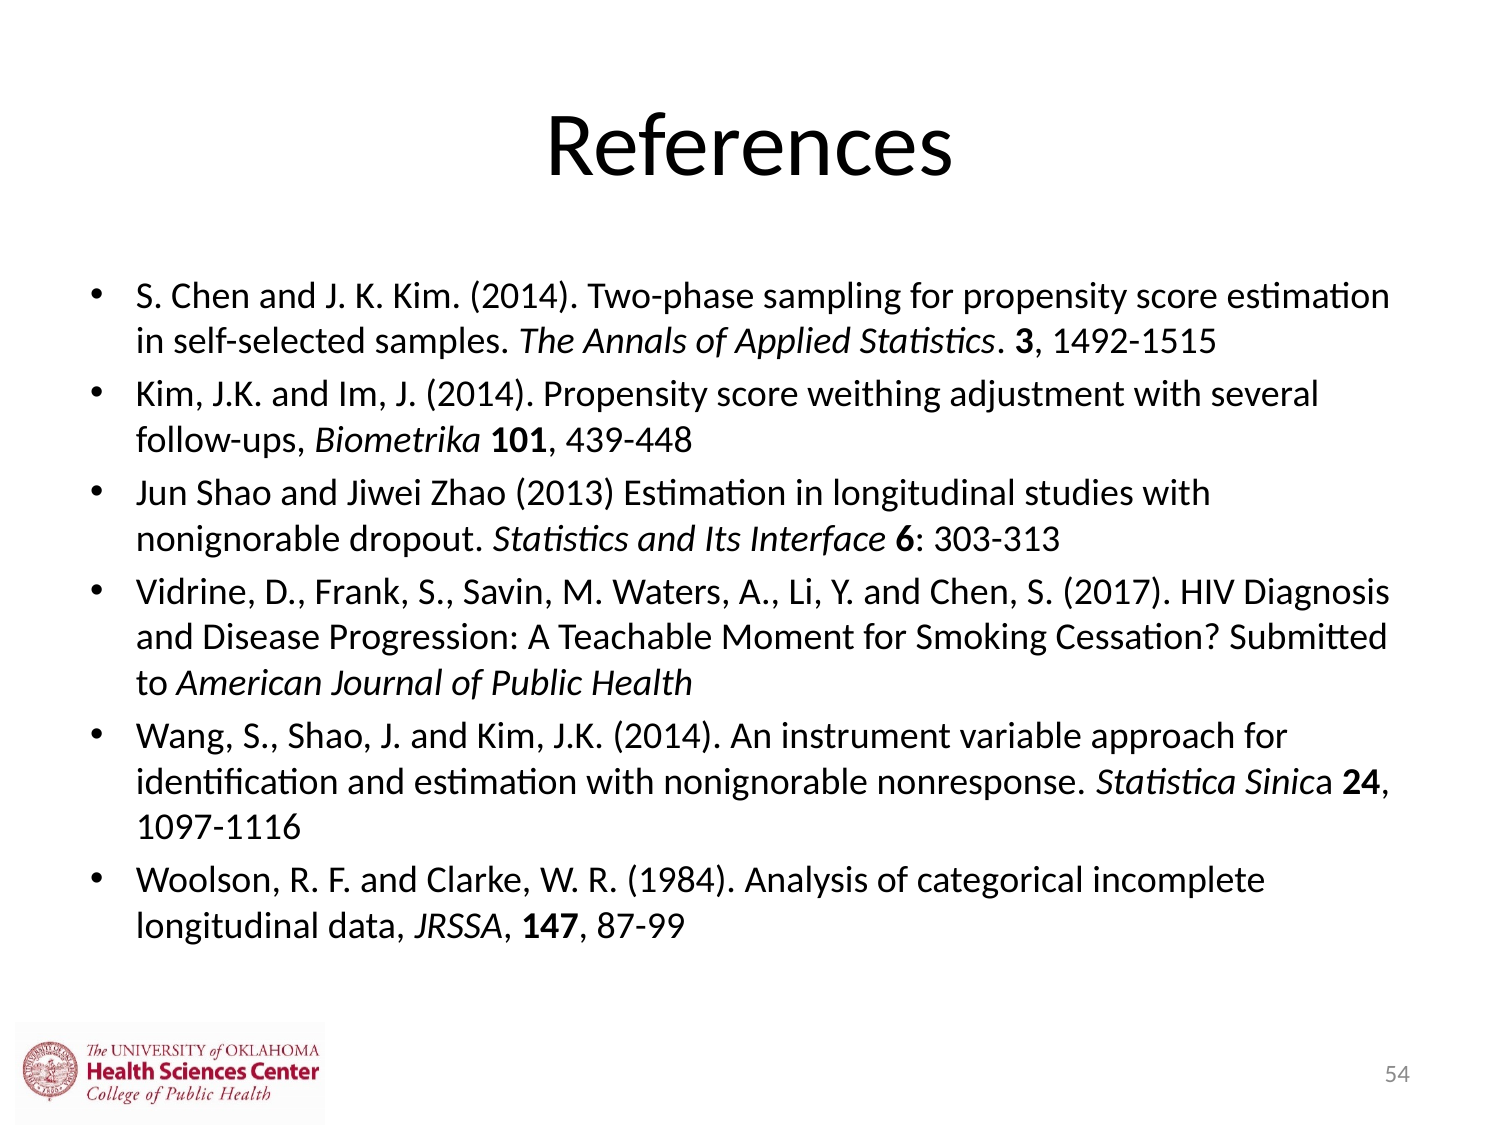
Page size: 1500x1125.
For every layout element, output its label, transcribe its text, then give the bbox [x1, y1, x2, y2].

slide_number 54 [1074, 1042, 1425, 1103]
picture [15, 1022, 325, 1125]
list S. Chen and J. K. Kim. (2014). Two-phase sampling for propensity score estimation in self-selected samples. The Annals of Applied Statistics. 3, 1492-1515 Kim, J.K. and Im, J. (2014). Propensity score weithing adjustment with several follow-ups, Biometrika 101, 439-448 Jun Shao and Jiwei Zhao (2013) Estimation in longitudinal studies with nonignorable dropout. Statistics and Its Interface 6: 303-313 Vidrine, D., Frank, S., Savin, M. Waters, A., Li, Y. and Chen, S. (2017). HIV Diagnosis and Disease Progression: A Teachable Moment for Smoking Cessation? Submitted to American Journal of Public Health Wang, S., Shao, J. and Kim, J.K. (2014). An instrument variable approach for identification and estimation with nonignorable nonresponse. Statistica Sinica 24, 1097-1116 Woolson, R. F. and Clarke, W. R. (1984). Analysis of categorical incomplete longitudinal data, JRSSA, 147, 87-99 [75, 262, 1425, 1005]
title References [75, 45, 1425, 233]
